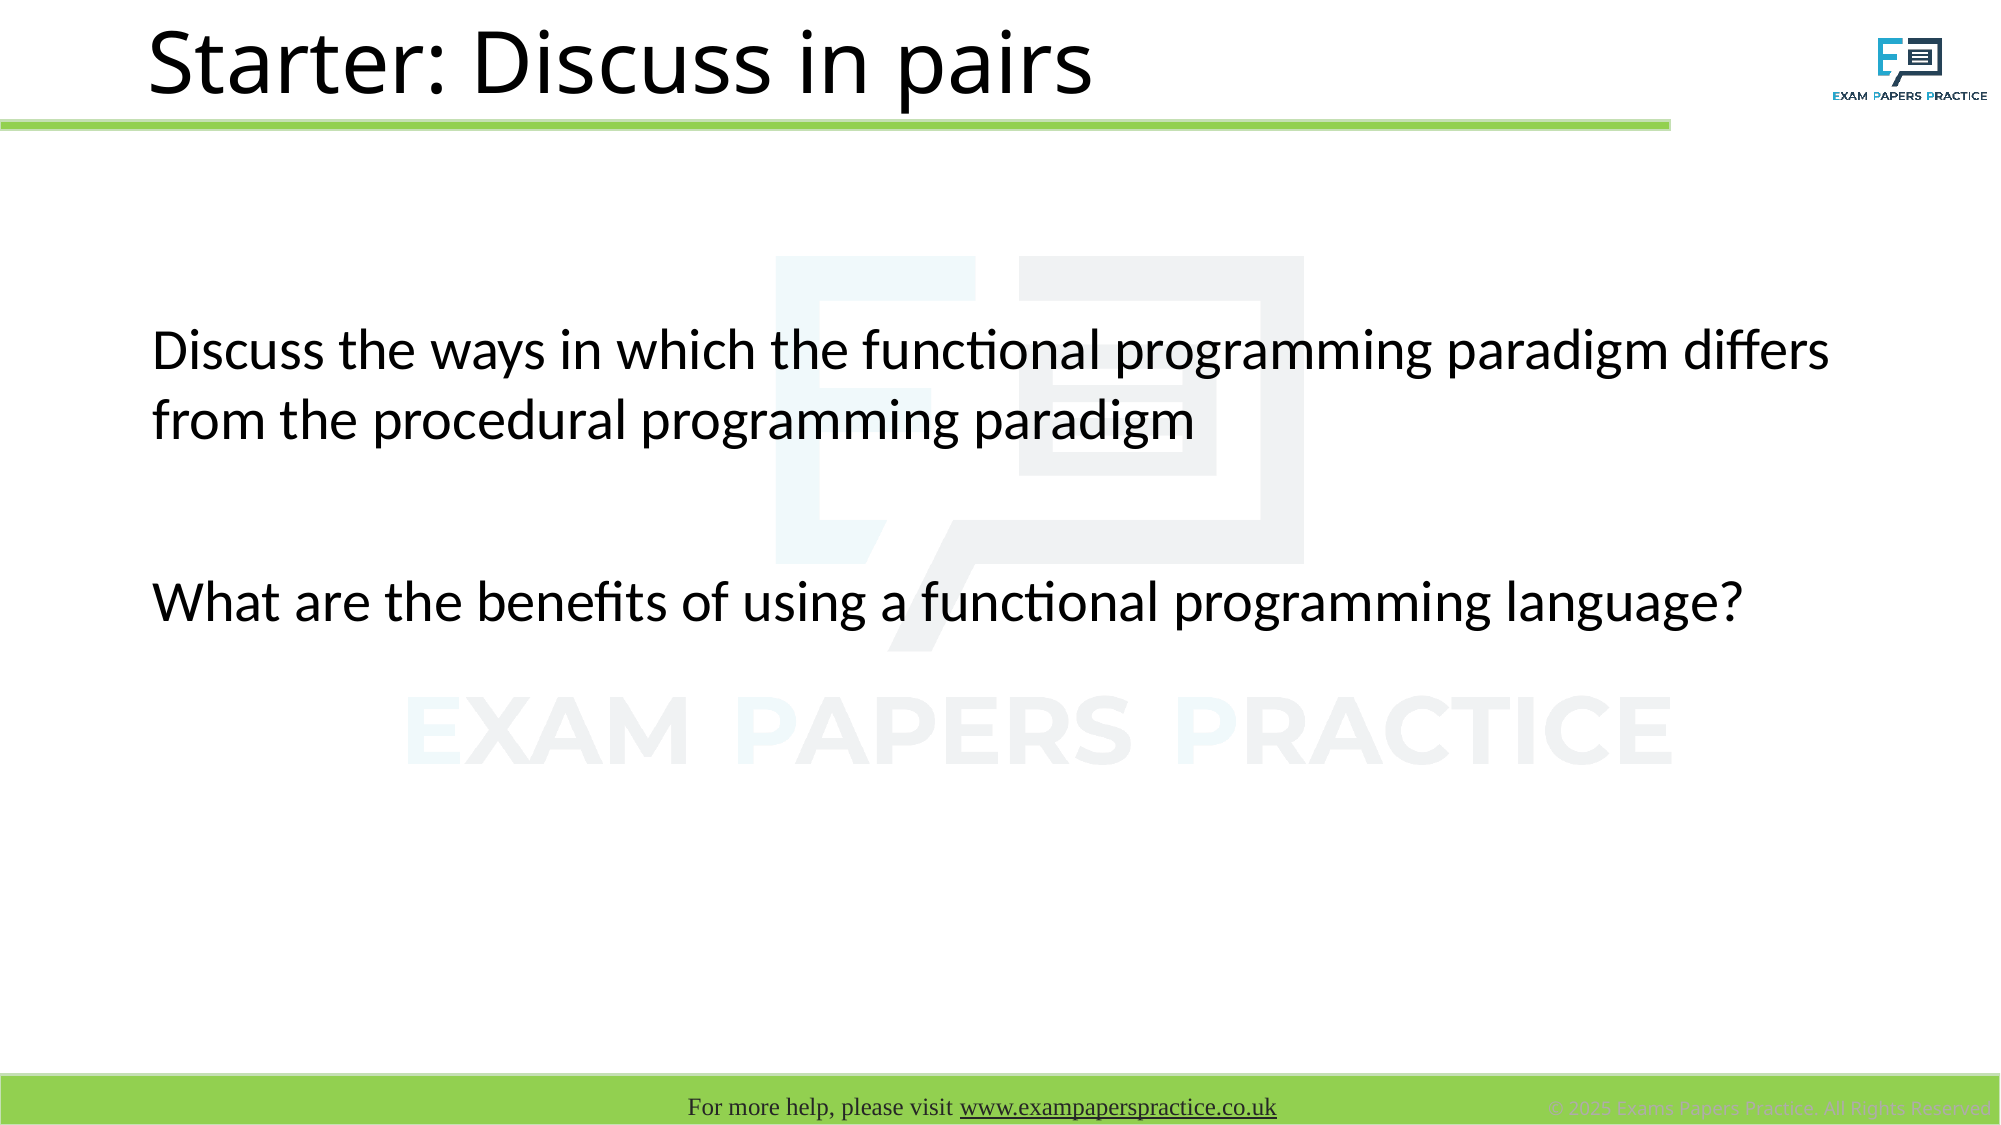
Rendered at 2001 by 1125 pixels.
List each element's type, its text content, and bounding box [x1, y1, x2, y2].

title Starter: Discuss in pairs [132, 11, 1858, 121]
list Discuss the ways in which the functional programming paradigm differs from the procedural programming paradigm What are the benefits of using a functional programming language? [137, 304, 1863, 1018]
